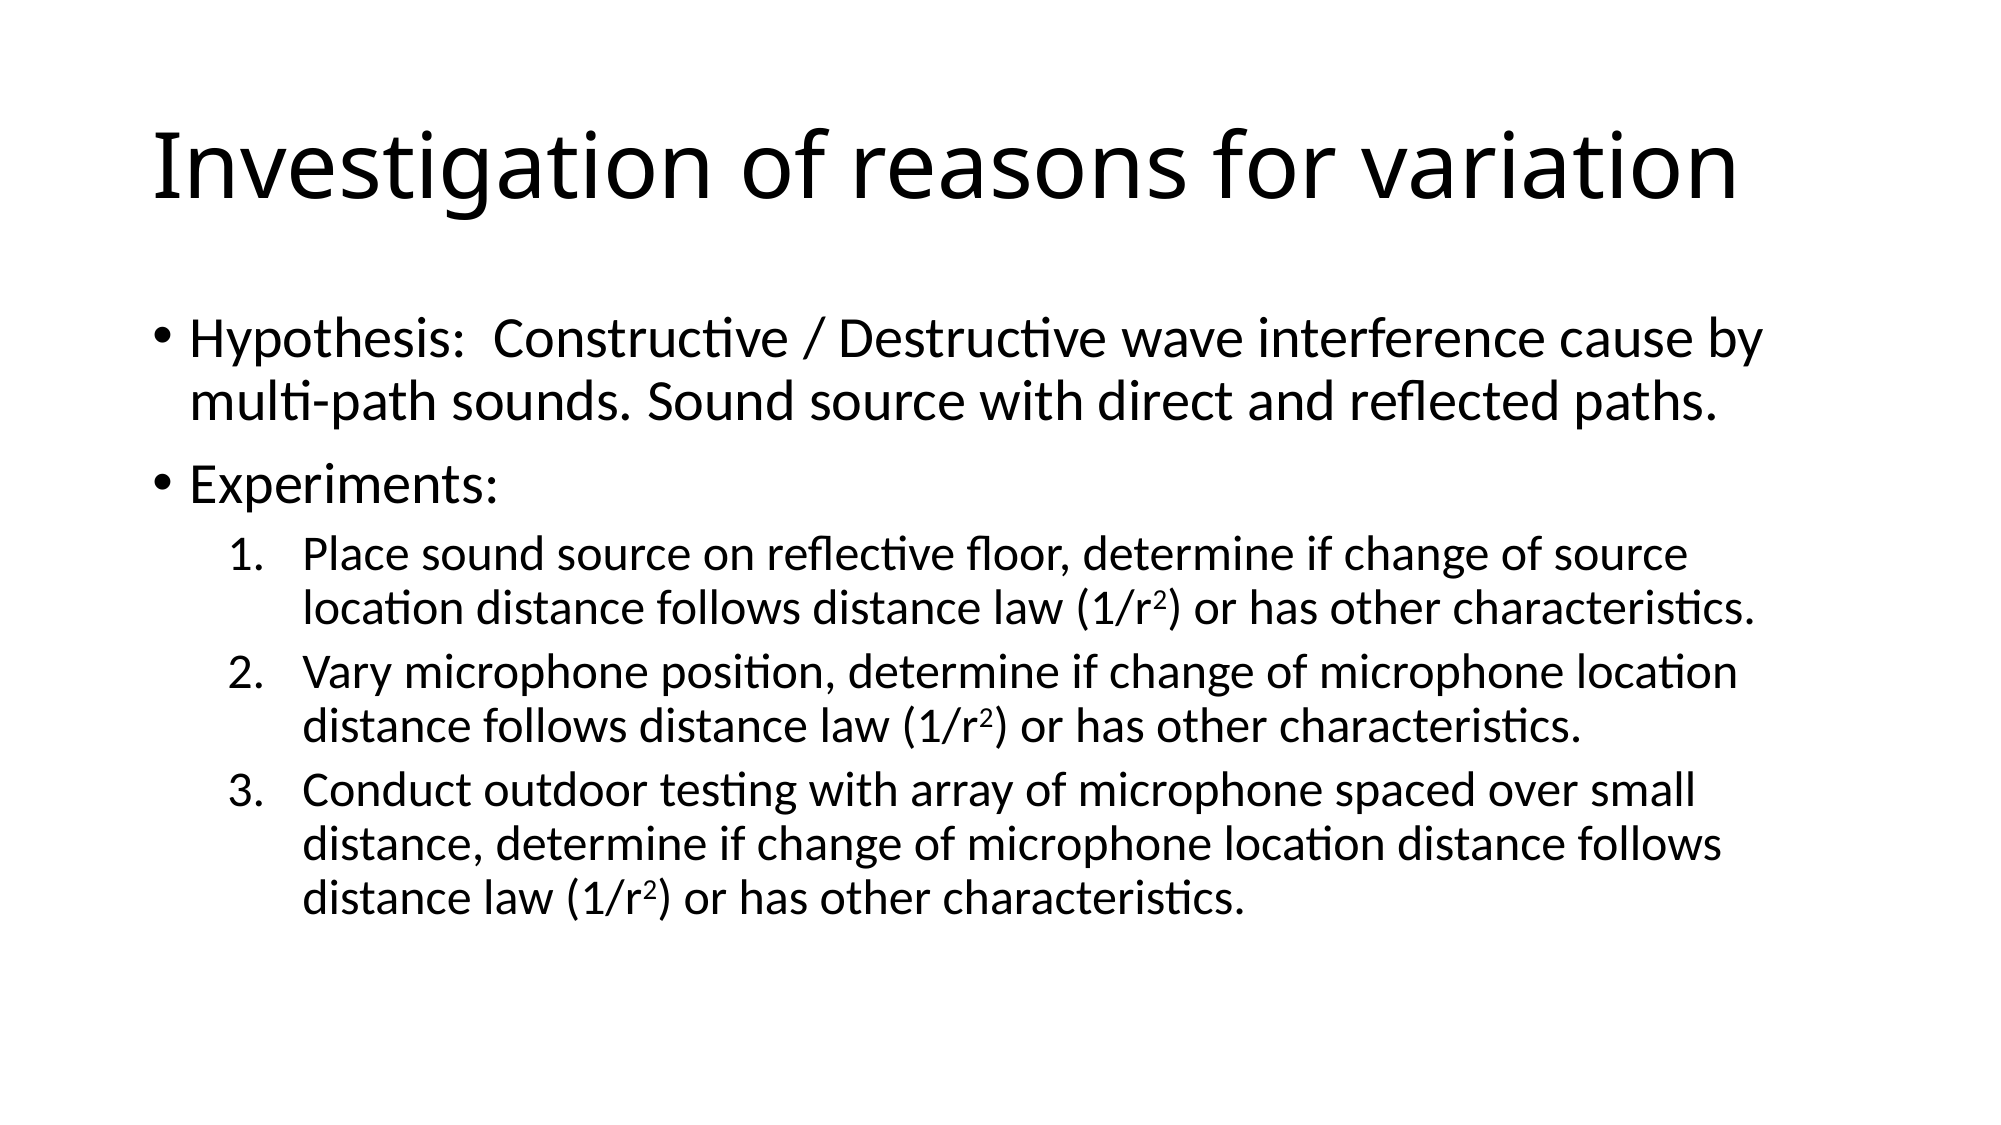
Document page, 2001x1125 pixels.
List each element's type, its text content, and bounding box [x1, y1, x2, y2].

title Investigation of reasons for variation [137, 59, 1863, 278]
list Hypothesis: Constructive / Destructive wave interference cause by multi-path sounds. Sound source with direct and reflected paths. Experiments: Place sound source on reflective floor, determine if change of source location distance follows distance law (1/r2) or has other characteristics. Vary microphone position, determine if change of microphone location distance follows distance law (1/r2) or has other characteristics. Conduct outdoor testing with array of microphone spaced over small distance, determine if change of microphone location distance follows distance law (1/r2) or has other characteristics. [137, 299, 1863, 1014]
